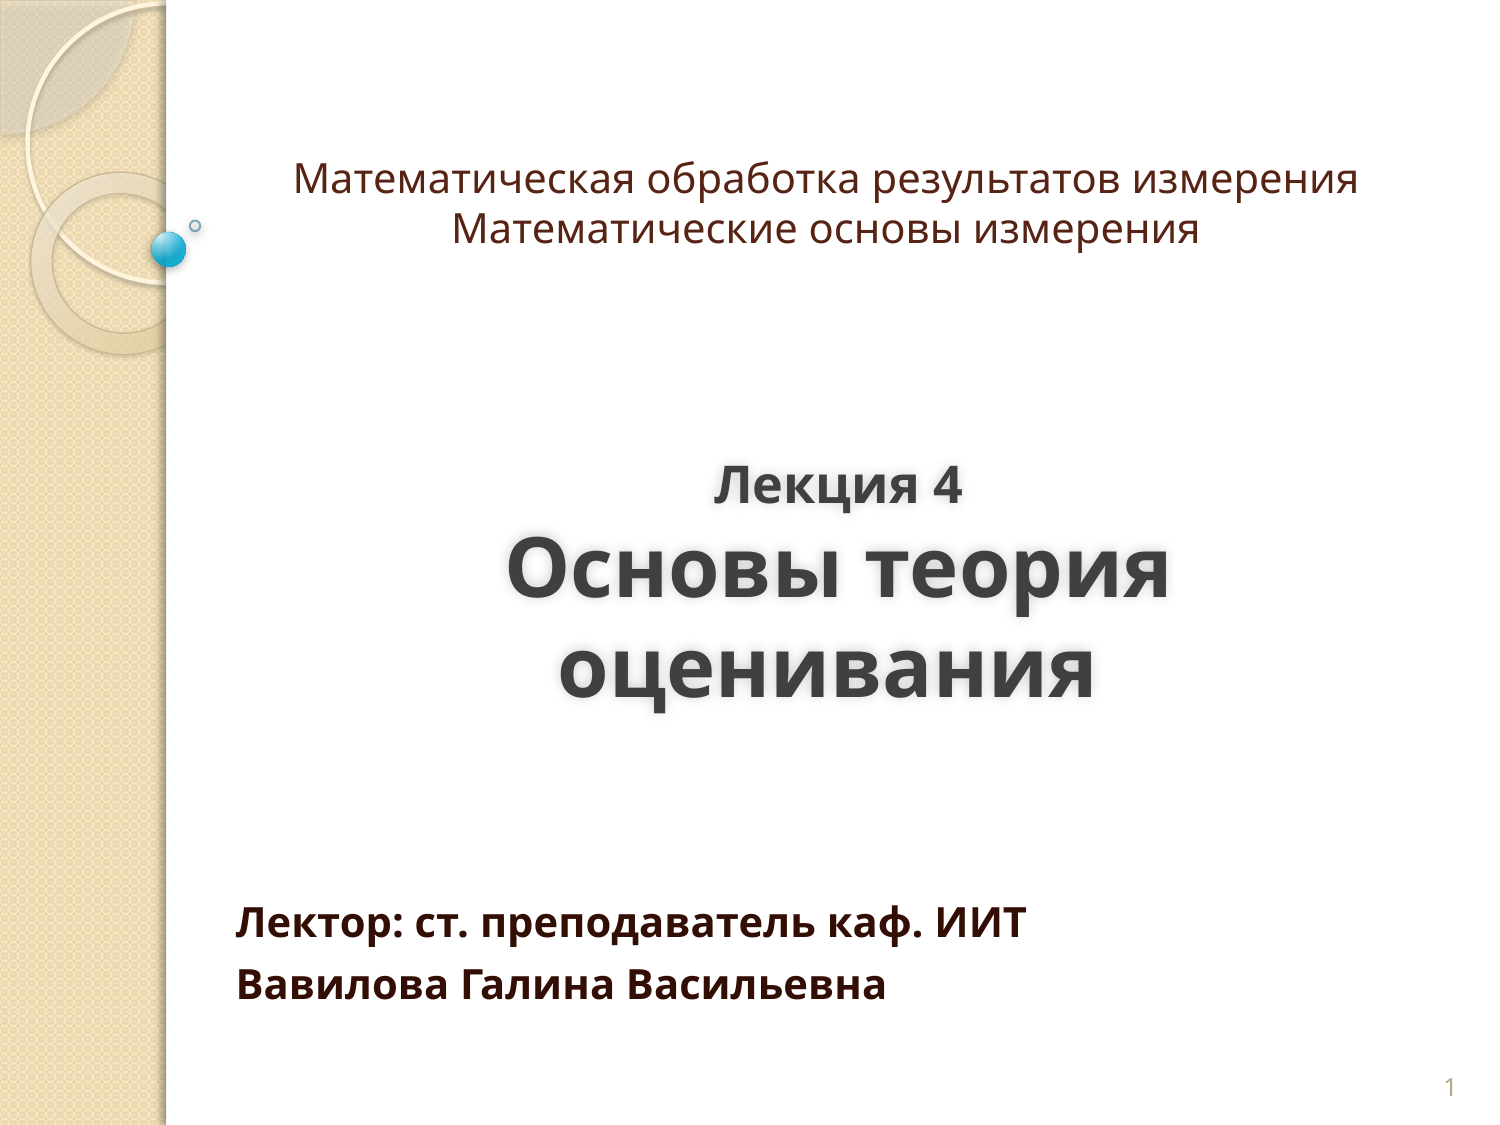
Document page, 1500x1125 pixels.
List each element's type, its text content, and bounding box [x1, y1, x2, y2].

text_box Лекция 4 Основы теория оценивания [216, 452, 1432, 740]
slide_number 1 [1413, 1034, 1488, 1113]
text_box Математическая обработка результатов измерения Математические основы измерения [218, 90, 1434, 315]
text_box Лектор: ст. преподаватель каф. ИИТ Вавилова Галина Васильевна [216, 811, 1432, 1100]
